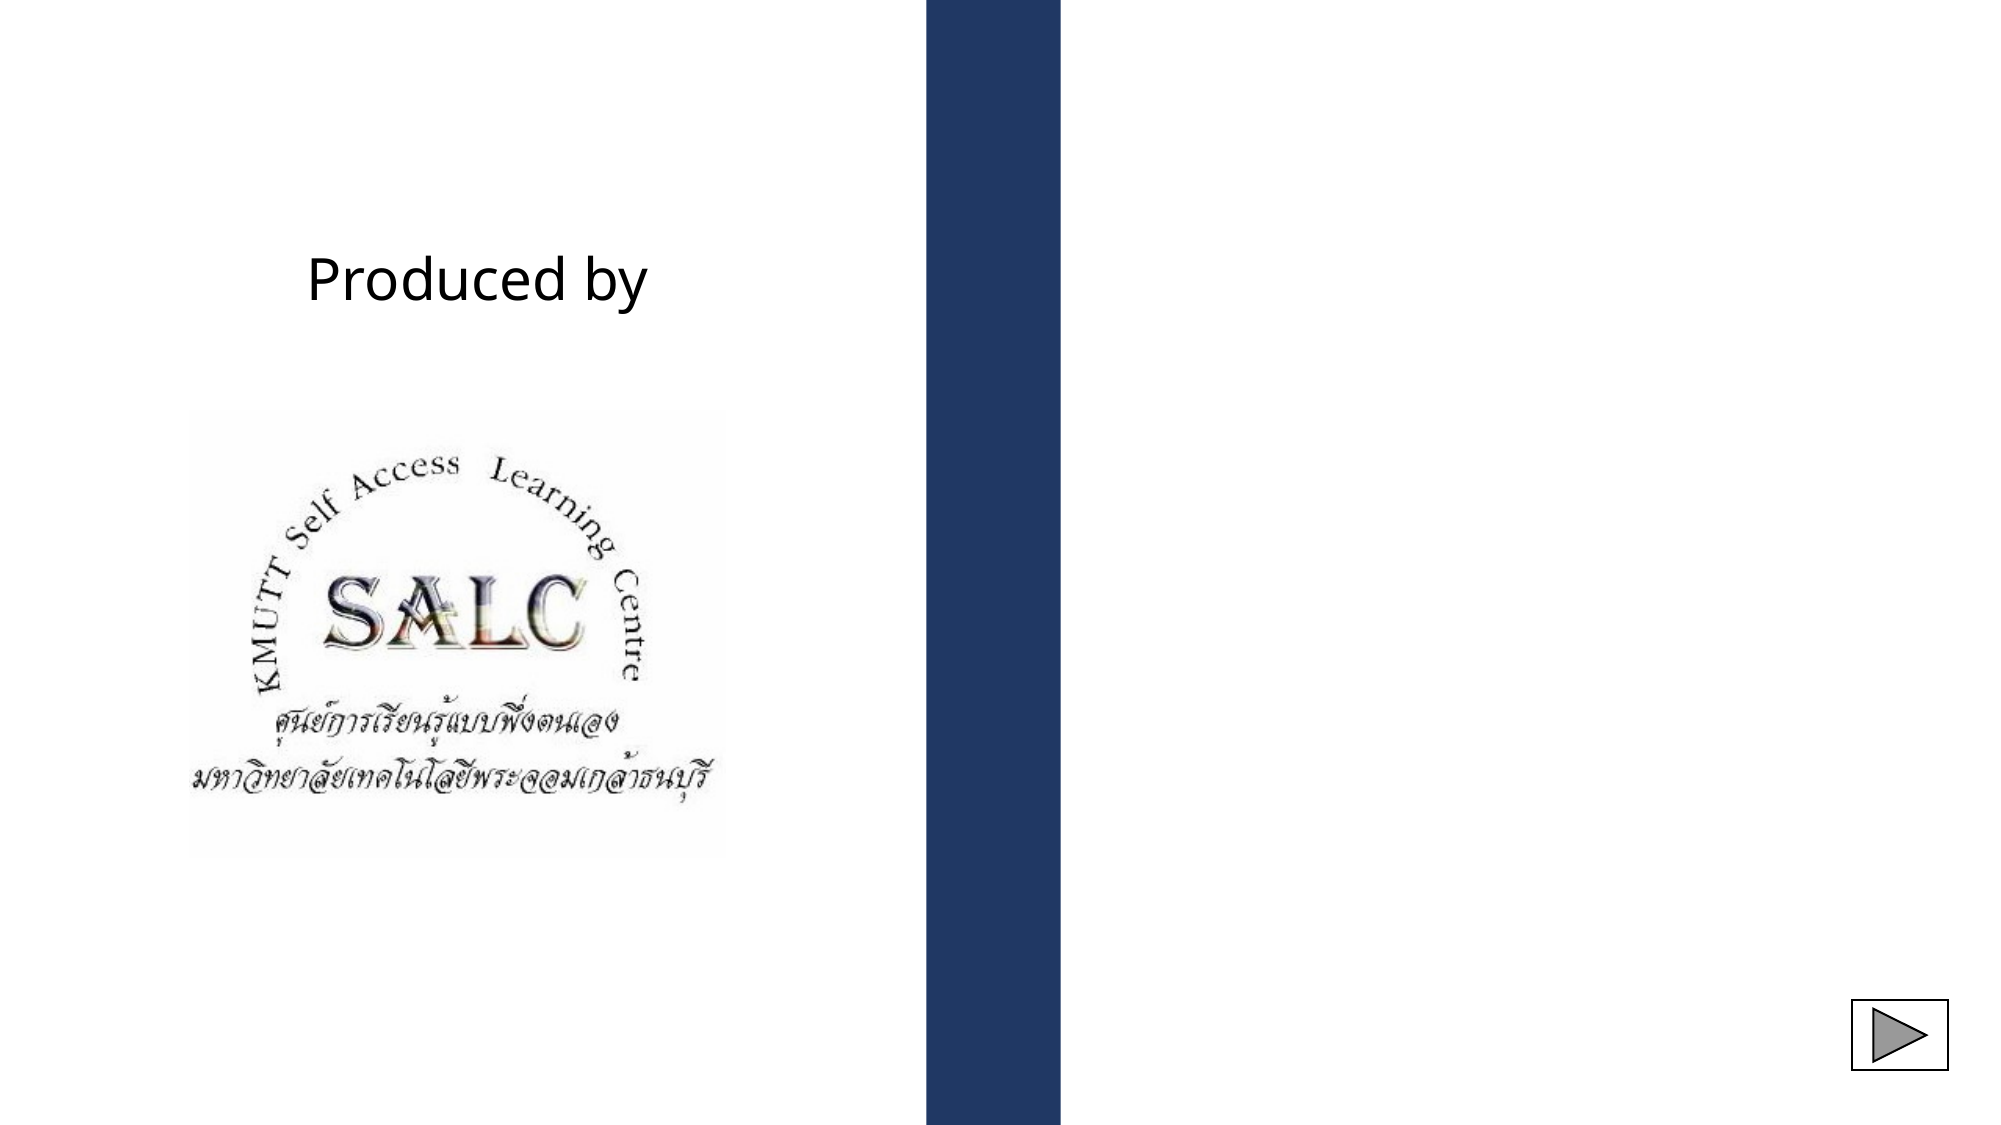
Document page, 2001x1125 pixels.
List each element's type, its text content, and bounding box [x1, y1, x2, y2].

picture [189, 410, 726, 858]
text_box [1851, 999, 1949, 1071]
text_box [925, 0, 1062, 1125]
table_header Produced by [266, 229, 689, 325]
